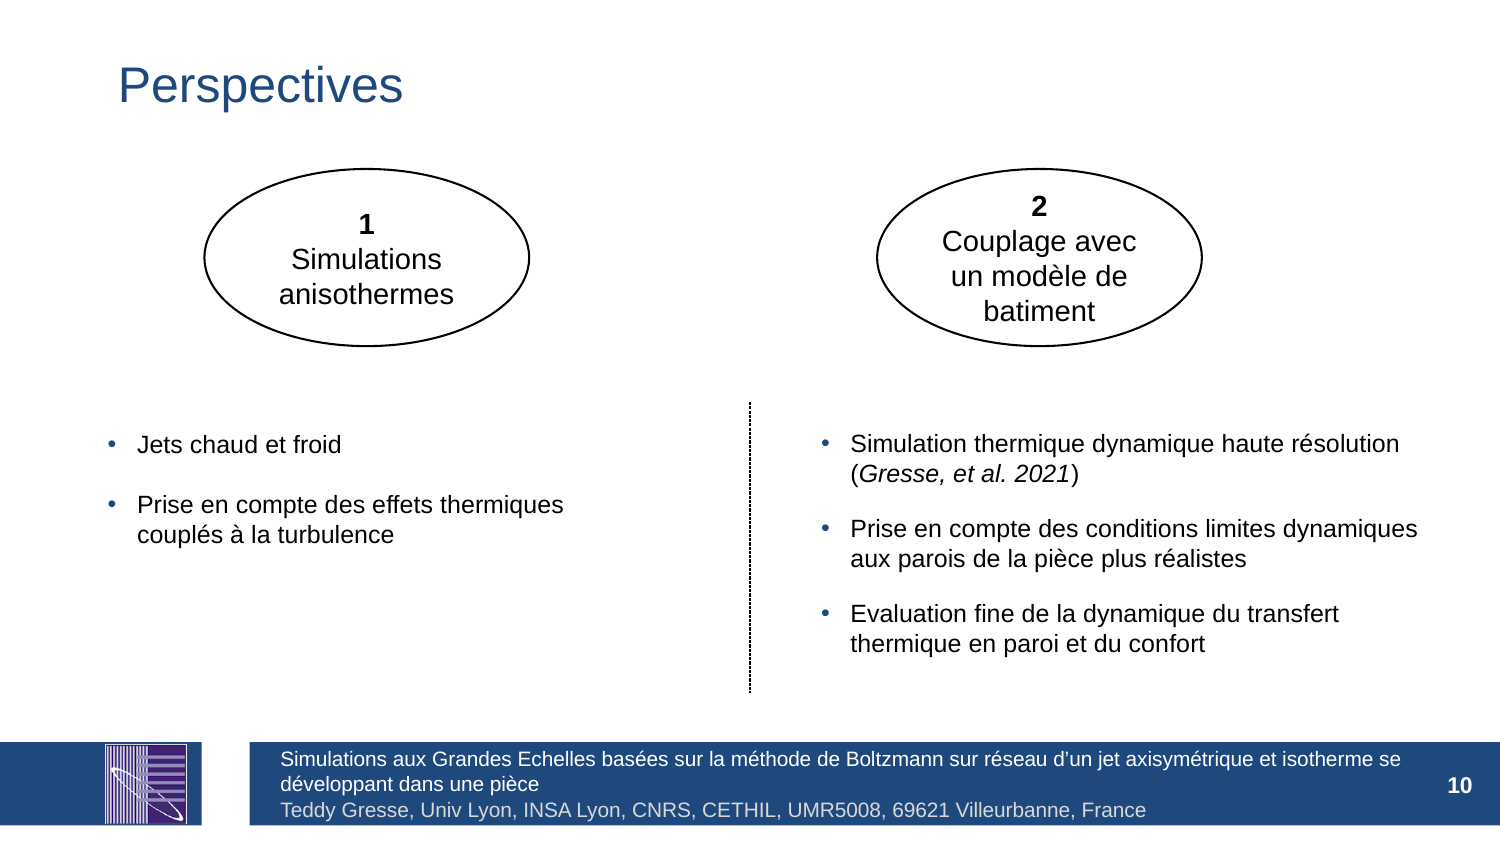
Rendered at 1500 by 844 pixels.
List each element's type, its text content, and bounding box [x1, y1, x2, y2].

text_box 1 Simulations anisothermes [202, 166, 532, 349]
text_box Teddy Gresse, Univ Lyon, INSA Lyon, CNRS, CETHIL, UMR5008, 69621 Villeurbanne, France [265, 789, 1471, 825]
list Jets chaud et froid Prise en compte des effets thermiques couplés à la turbulence [93, 421, 671, 611]
text_box Simulations aux Grandes Echelles basées sur la méthode de Boltzmann sur réseau d’un jet axisymétrique et isotherme se développant dans une pièce [265, 752, 1471, 788]
text_box 10 [1428, 763, 1492, 806]
picture [105, 744, 187, 824]
text_box 2 Couplage avec un modèle de batiment [874, 166, 1204, 349]
title Perspectives [103, 45, 1397, 127]
list Simulation thermique dynamique haute résolution (Gresse, et al. 2021) Prise en compte des conditions limites dynamiques aux parois de la pièce plus réalistes Evaluation fine de la dynamique du transfert thermique en paroi et du confort [806, 420, 1451, 669]
